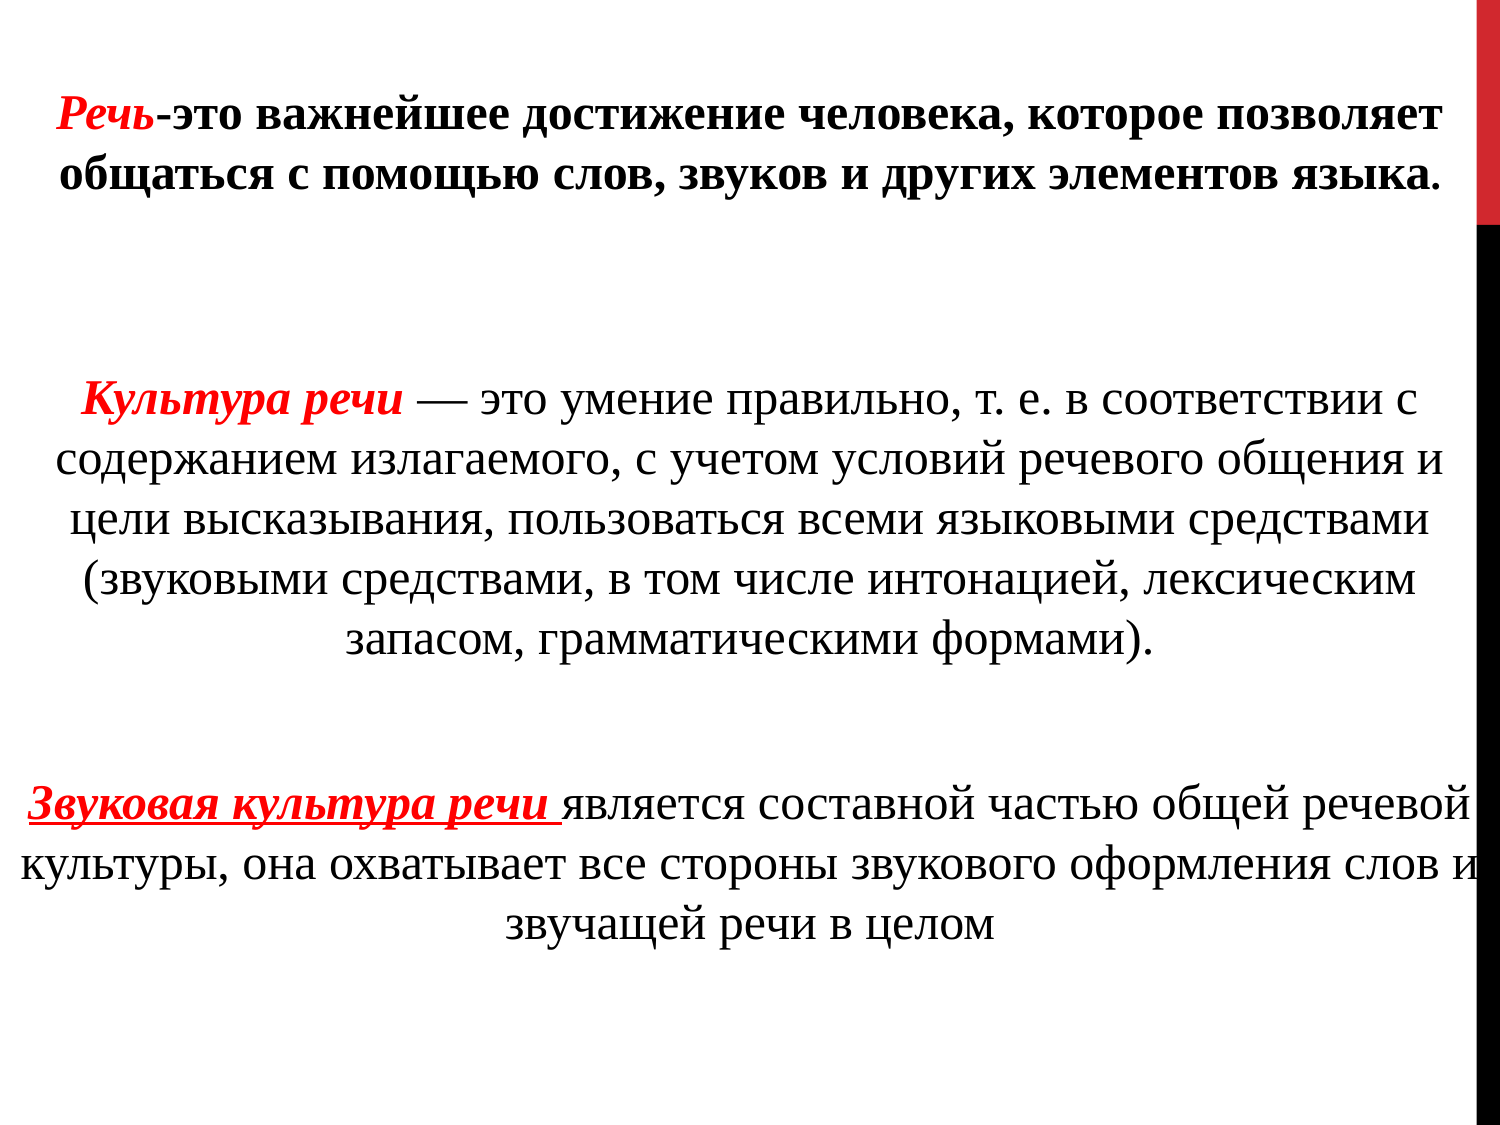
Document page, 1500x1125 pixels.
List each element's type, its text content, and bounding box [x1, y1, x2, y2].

list Речь-это важнейшее достижение человека, которое позволяет общаться с помощью слов, звуков и других элементов языка. Культура речи — это умение правильно, т. е. в соответствии с содержанием излагаемого, с учетом условий речевого общения и цели высказывания, пользоваться всеми языковыми средствами (звуковыми средствами, в том числе интонацией, лексическим запасом, грамматическими формами). Звуковая культура речи является составной частью общей речевой культуры, она охватывает все стороны звукового оформления слов и звучащей речи в целом [0, 0, 1500, 1125]
